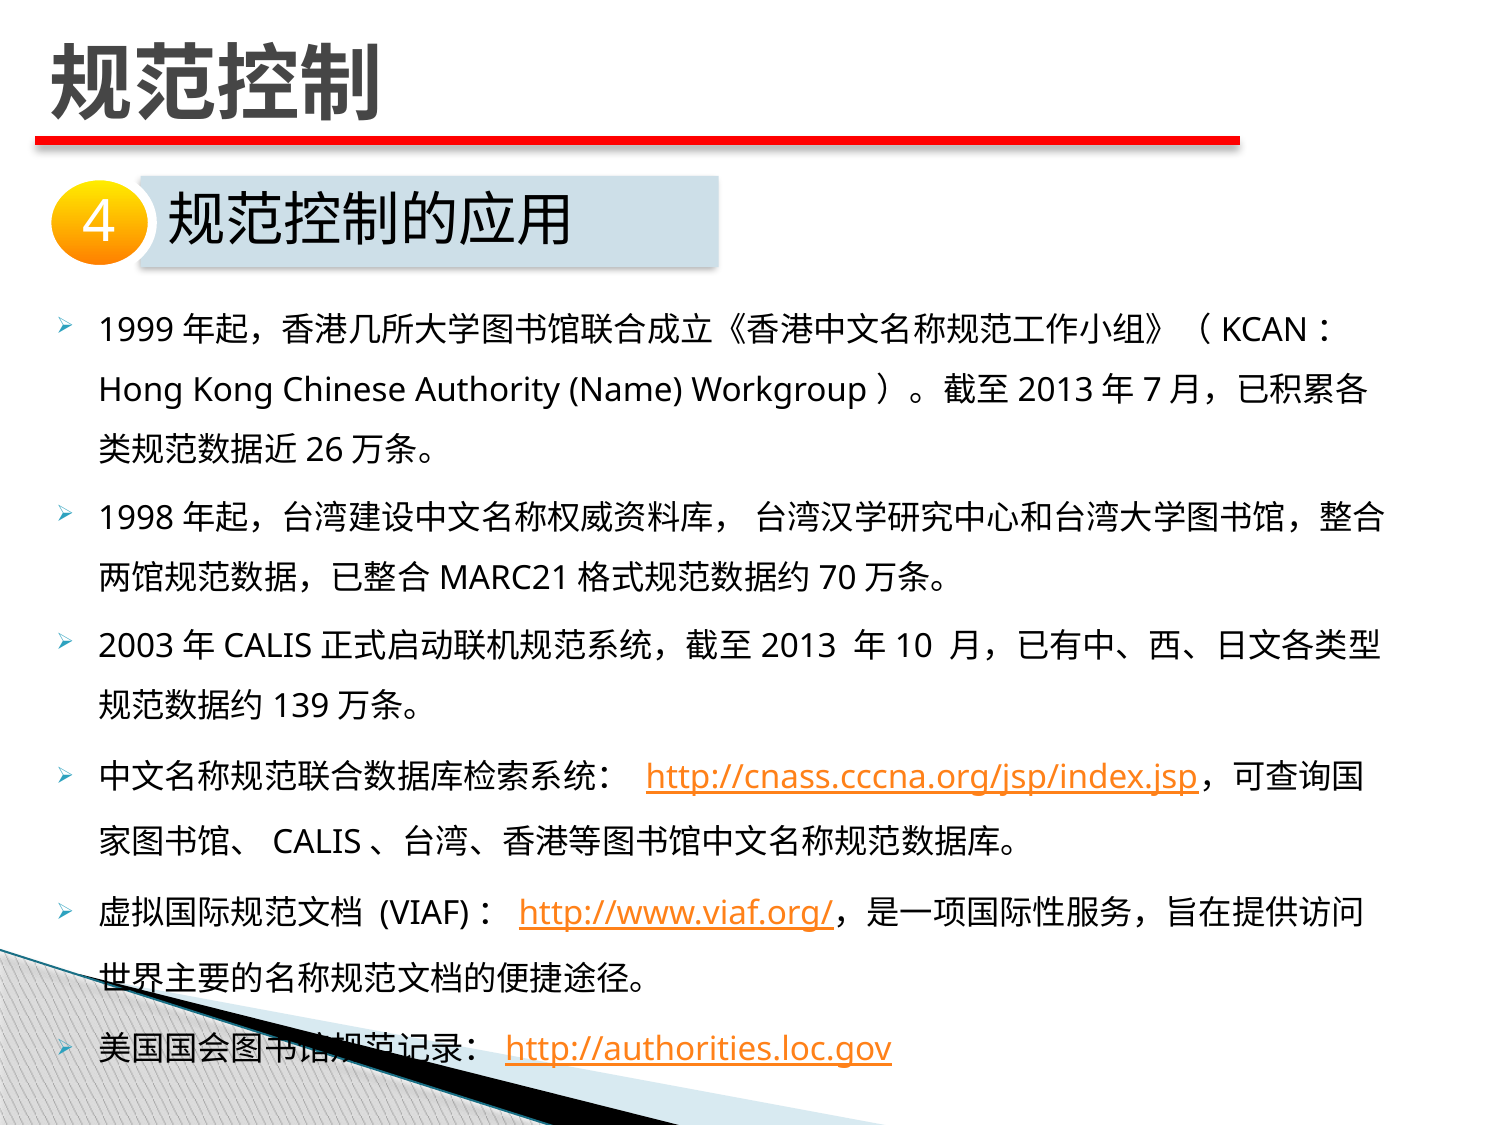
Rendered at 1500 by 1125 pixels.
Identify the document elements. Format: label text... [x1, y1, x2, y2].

text_box 规范控制 [35, 23, 1386, 141]
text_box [46, 175, 719, 270]
list 1999年起，香港几所大学图书馆联合成立《香港中文名称规范工作小组》（KCAN：Hong Kong Chinese Authority (Name) Workgroup）。截至2013年7月，已积累各类规范数据近26万条。 1998年起，台湾建设中文名称权威资料库， 台湾汉学研究中心和台湾大学图书馆，整合两馆规范数据，已整合MARC21格式规范数据约70万条。 2003年CALIS正式启动联机规范系统，截至2013 年10 月，已有中、西、日文各类型规范数据约139万条。 中文名称规范联合数据库检索系统： http://cnass.cccna.org/jsp/index.jsp，可查询国家图书馆、CALIS、台湾、香港等图书馆中文名称规范数据库。 虚拟国际规范文档 (VIAF)：http://www.viaf.org/，是一项国际性服务，旨在提供访问世界主要的名称规范文档的便捷途径。 美国国会图书馆规范记录：http://authorities.loc.gov [23, 281, 1407, 1032]
